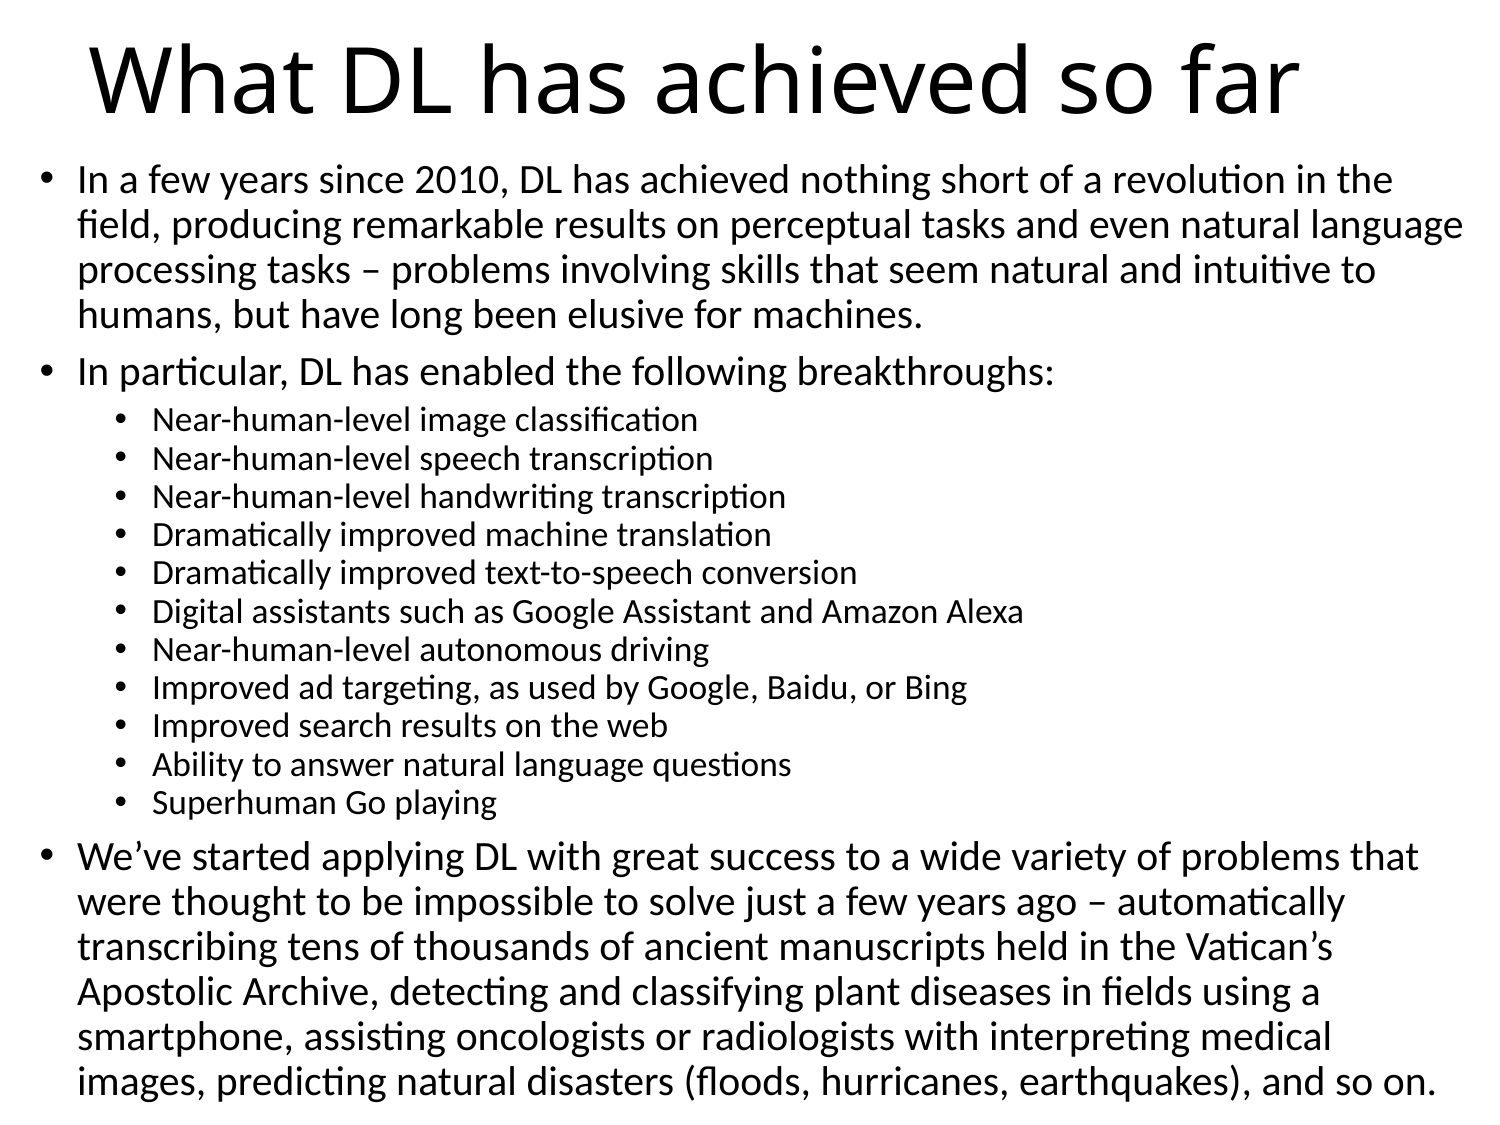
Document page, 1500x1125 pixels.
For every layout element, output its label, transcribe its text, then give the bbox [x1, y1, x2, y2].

text_box In a few years since 2010, DL has achieved nothing short of a revolution in the field, producing remarkable results on perceptual tasks and even natural language processing tasks – problems involving skills that seem natural and intuitive to humans, but have long been elusive for machines. In particular, DL has enabled the following breakthroughs: Near-human-level image classification Near-human-level speech transcription Near-human-level handwriting transcription Dramatically improved machine translation Dramatically improved text-to-speech conversion Digital assistants such as Google Assistant and Amazon Alexa Near-human-level autonomous driving Improved ad targeting, as used by Google, Baidu, or Bing Improved search results on the web Ability to answer natural language questions Superhuman Go playing We’ve started applying DL with great success to a wide variety of problems that were thought to be impossible to solve just a few years ago – automatically transcribing tens of thousands of ancient manuscripts held in the Vatican’s Apostolic Archive, detecting and classifying plant diseases in fields using a smartphone, assisting oncologists or radiologists with interpreting medical images, predicting natural disasters (floods, hurricanes, earthquakes), and so on. [24, 149, 1486, 1125]
title What DL has achieved so far [73, 24, 1486, 145]
